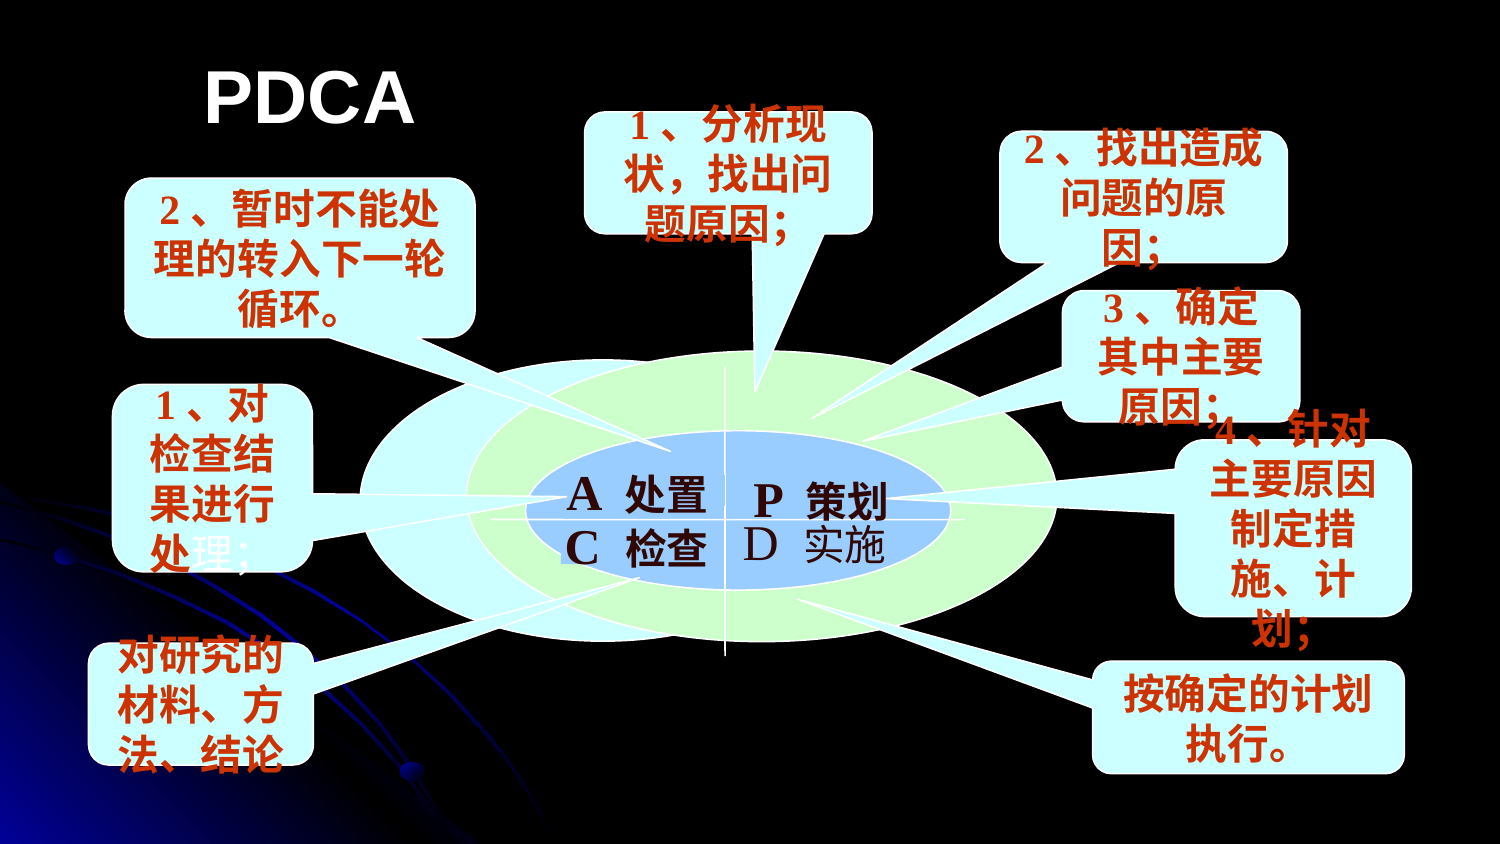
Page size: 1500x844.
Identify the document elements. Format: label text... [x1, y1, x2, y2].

text_box [725, 430, 951, 519]
text_box 2、暂时不能处理的转入下一轮循环。 [124, 178, 671, 452]
text_box [500, 605, 673, 642]
text_box [548, 351, 1056, 492]
text_box [360, 384, 530, 495]
text_box [499, 359, 645, 395]
text_box [366, 514, 552, 620]
text_box [468, 504, 629, 600]
text_box 按确定的计划执行。 [797, 599, 1405, 774]
text_box 3、确定其中主要原因； [862, 290, 1300, 442]
text_box 1、对检查结果进行处理； [112, 384, 567, 572]
text_box 1、分析现状，找出问题原因； [584, 147, 873, 393]
text_box P 策划 [749, 492, 893, 502]
text_box 4、针对主要原因制定措施、计划； [886, 439, 1412, 617]
text_box C 检查 [560, 525, 713, 564]
text_box A 处置 [549, 474, 725, 507]
text_box [525, 500, 724, 519]
text_box 对研究的材料、方法、结论 [88, 577, 640, 766]
text_box [466, 405, 633, 496]
text_box [527, 520, 950, 591]
title PDCA [188, 50, 1468, 147]
text_box [726, 502, 1057, 642]
text_box D 实施 [737, 525, 892, 555]
text_box [565, 580, 725, 641]
text_box [529, 430, 724, 496]
text_box 2、找出造成问题的原因； [810, 147, 1288, 419]
